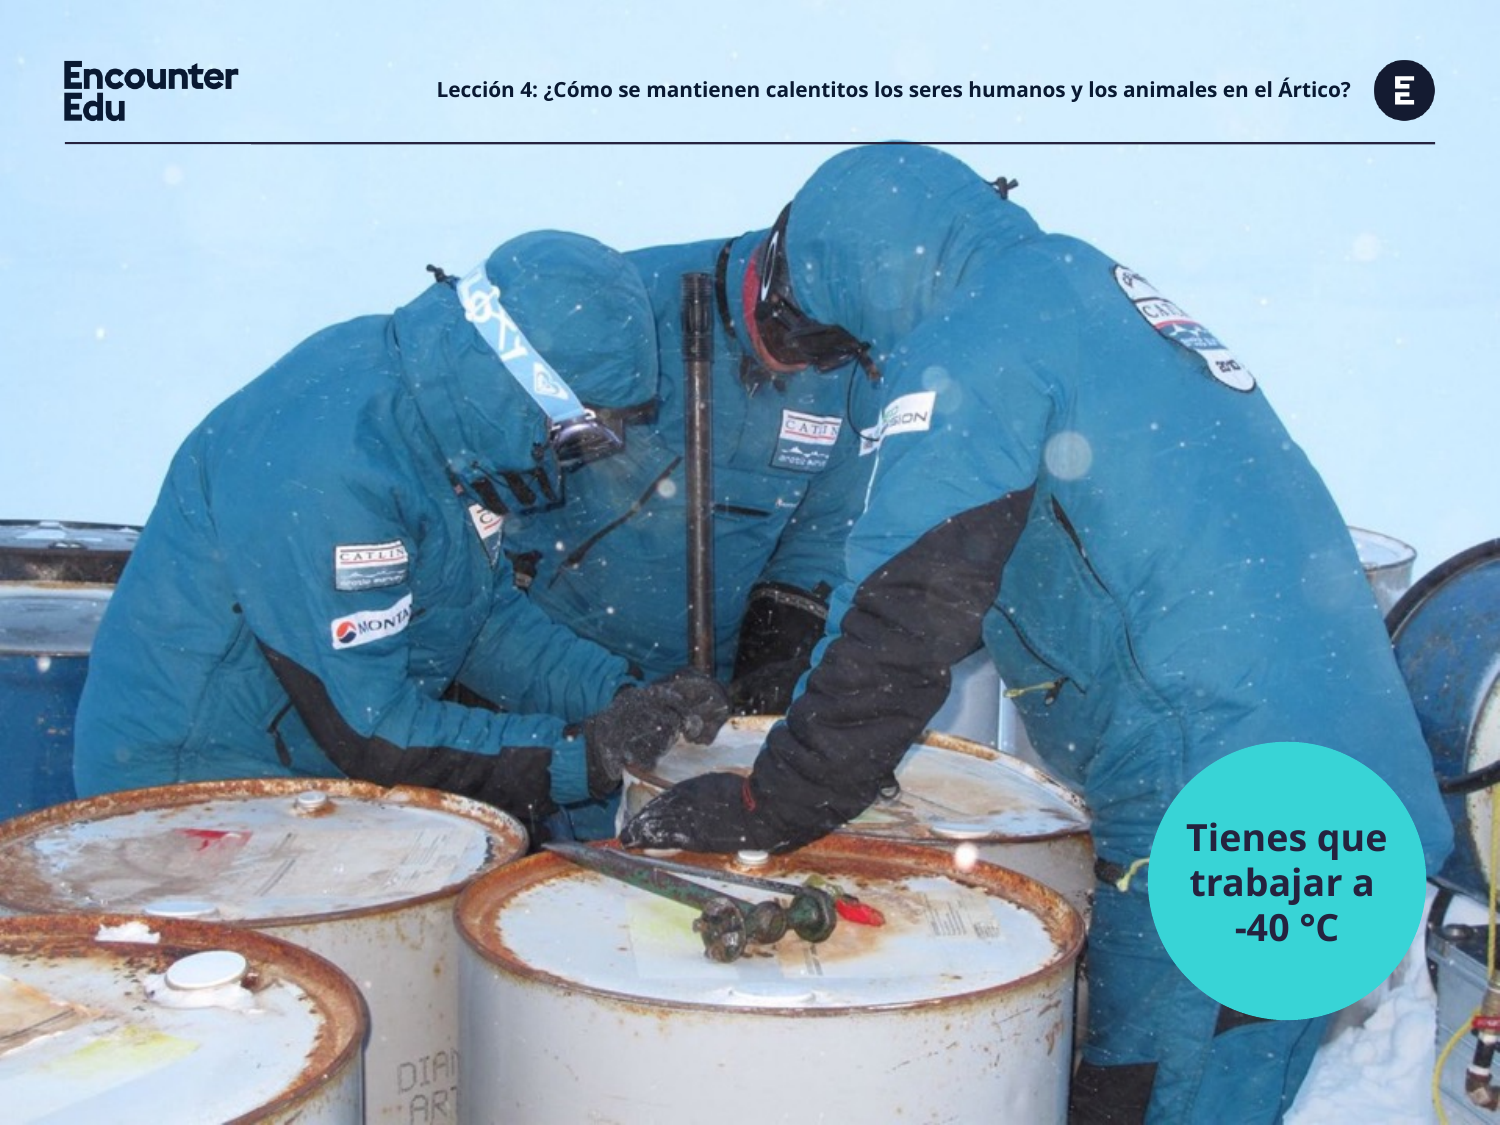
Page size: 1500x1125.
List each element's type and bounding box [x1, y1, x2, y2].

text_box [1147, 741, 1427, 1021]
picture [0, 0, 1500, 1125]
